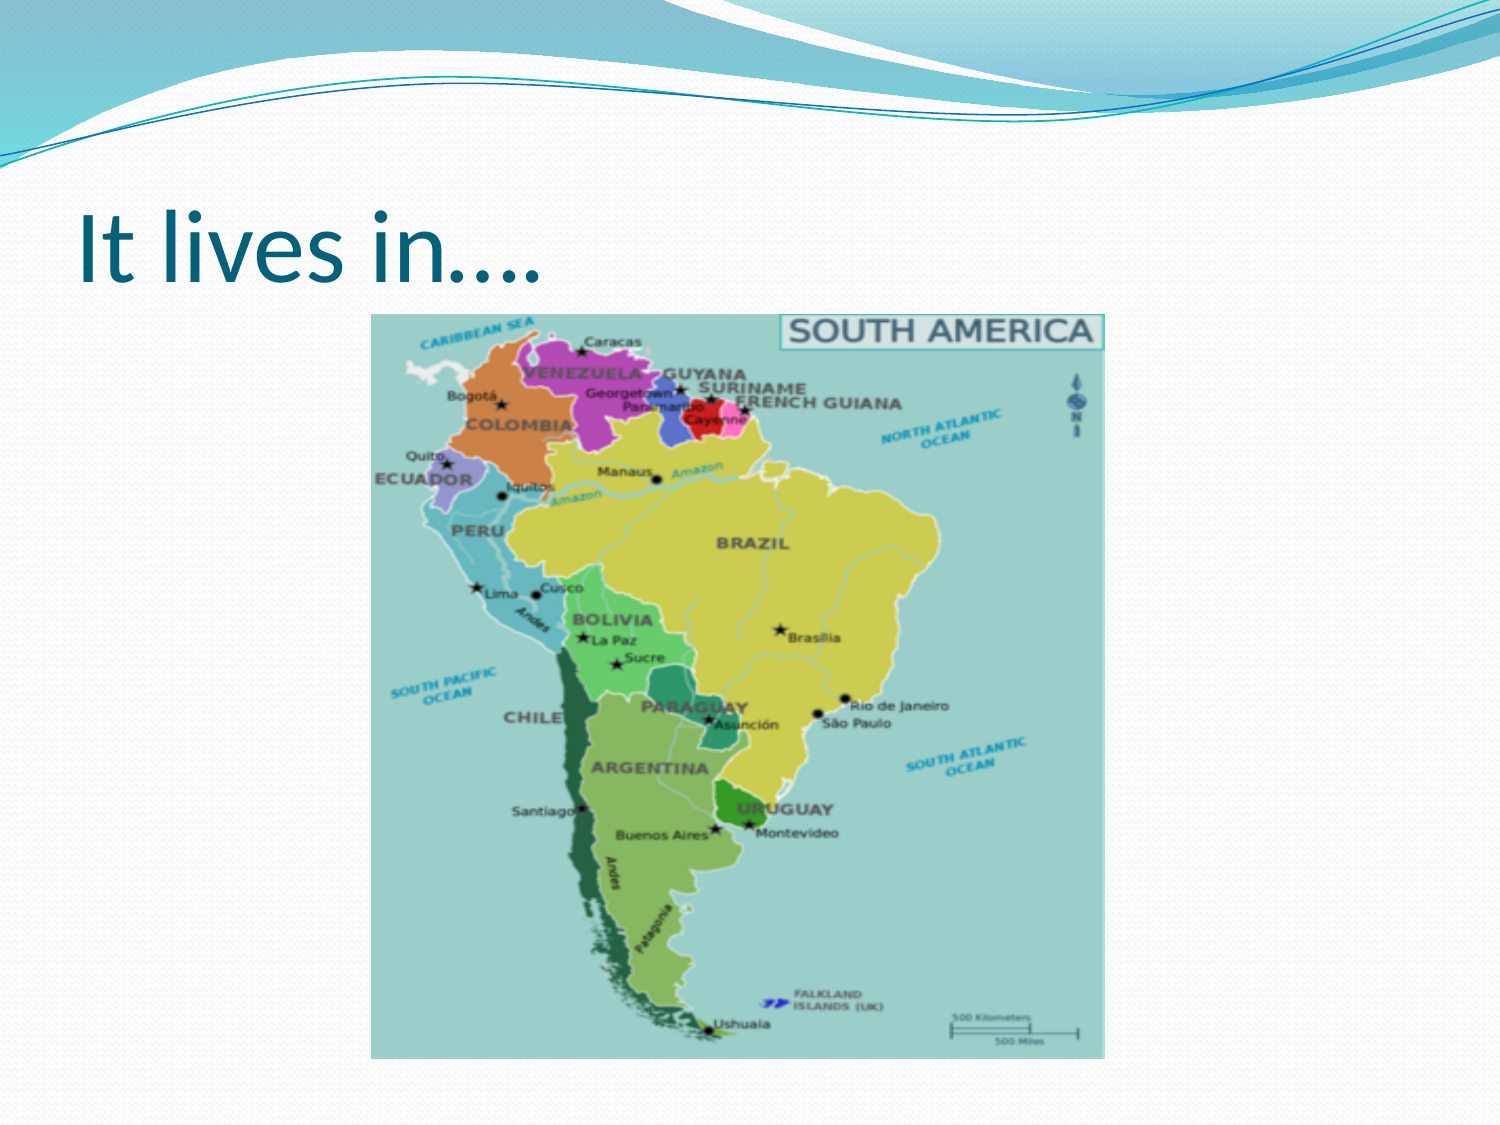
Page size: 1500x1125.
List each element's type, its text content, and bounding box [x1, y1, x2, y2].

picture [371, 314, 1105, 1059]
title It lives in…. [75, 115, 1438, 303]
